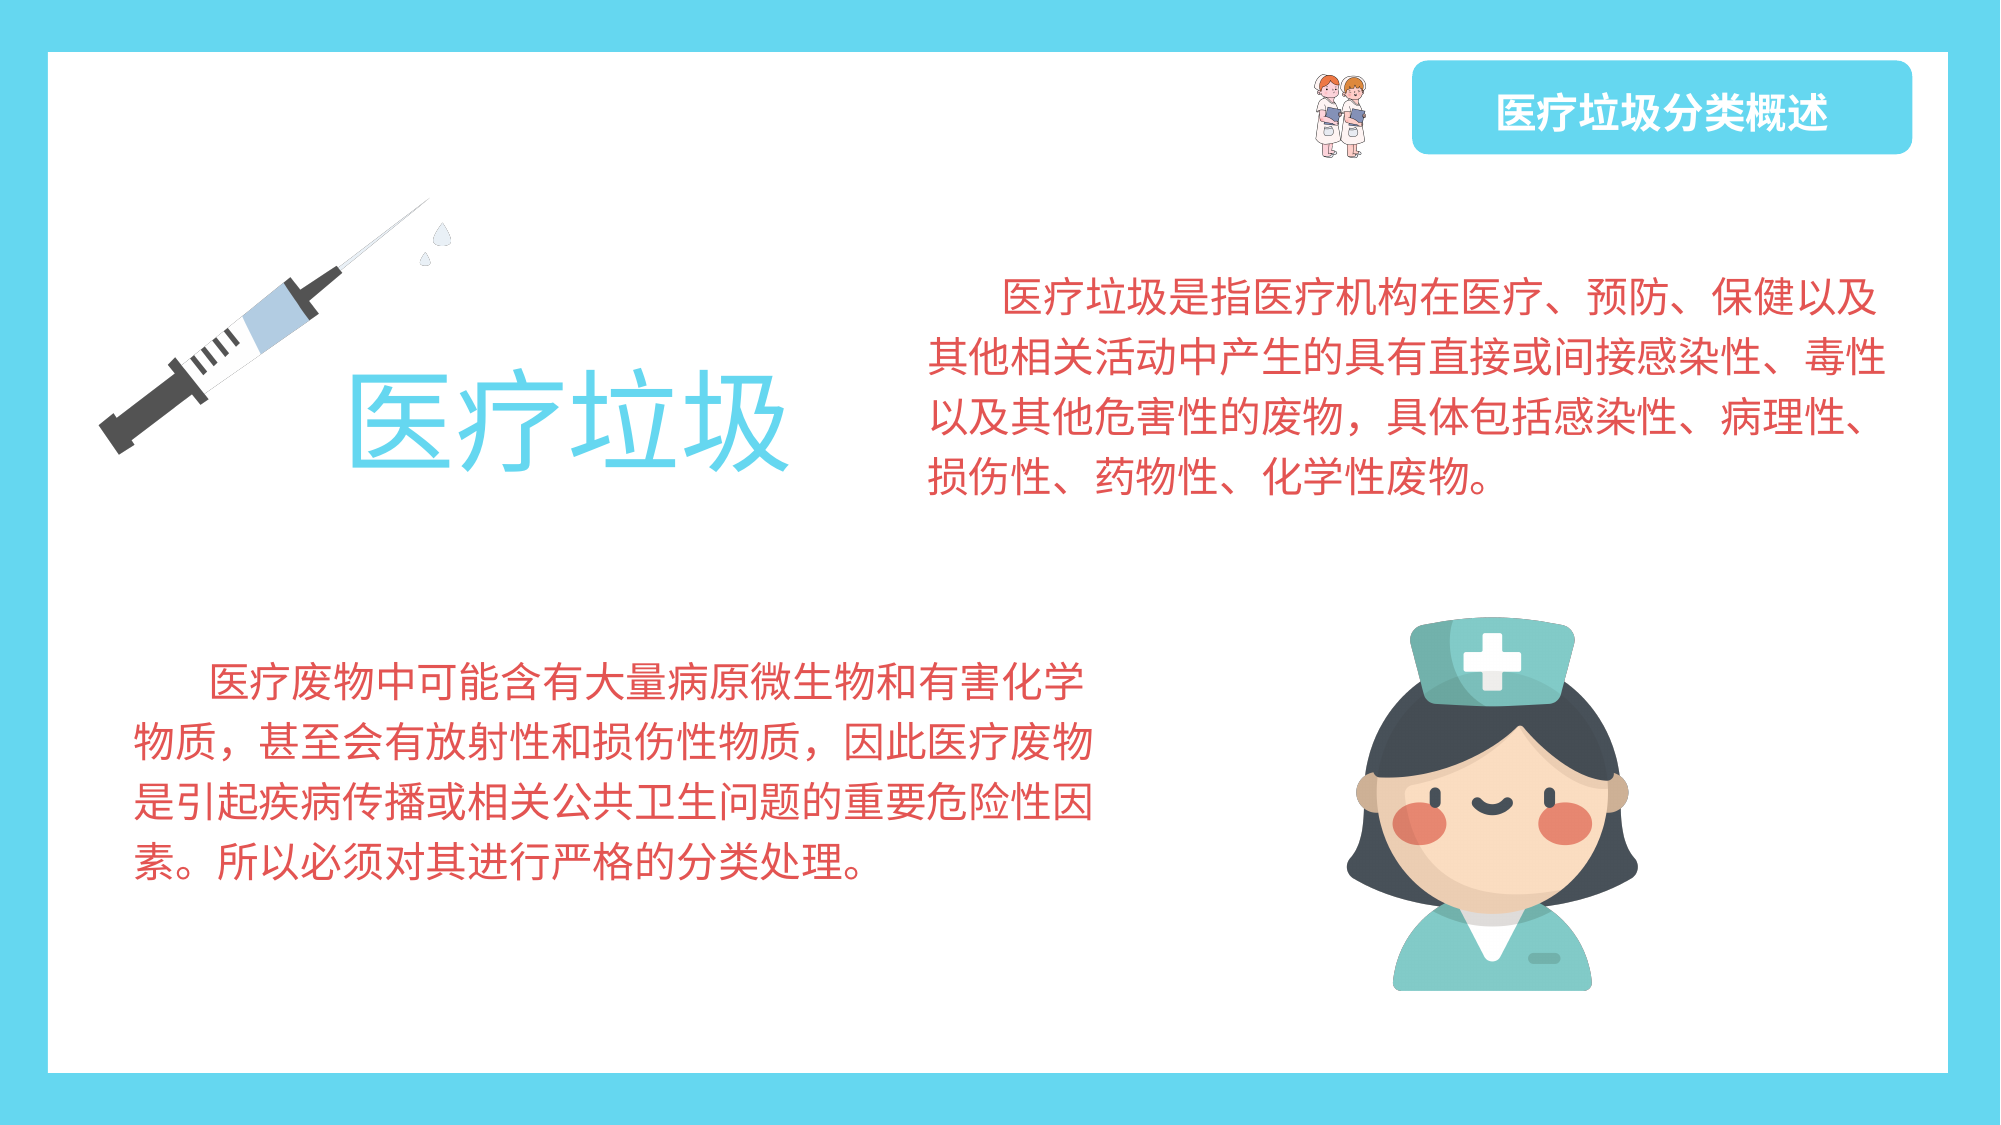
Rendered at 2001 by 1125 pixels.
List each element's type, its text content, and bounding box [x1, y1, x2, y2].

picture [1183, 598, 1787, 1024]
text_box 医疗垃圾是指医疗机构在医疗、预防、保健以及其他相关活动中产生的具有直接或间接感染性、毒性以及其他危害性的废物，具体包括感染性、病理性、损伤性、药物性、化学性废物。 [912, 253, 1913, 508]
text_box 医疗垃圾 [516, 316, 826, 494]
picture [19, 154, 516, 509]
text_box 医疗废物中可能含有大量病原微生物和有害化学物质，甚至会有放射性和损伤性物质，因此医疗废物是引起疾病传播或相关公共卫生问题的重要危险性因素。所以必须对其进行严格的分类处理。 [118, 638, 1119, 893]
picture [1272, 64, 1416, 167]
text_box 医疗垃圾分类概述 [1411, 59, 1914, 156]
